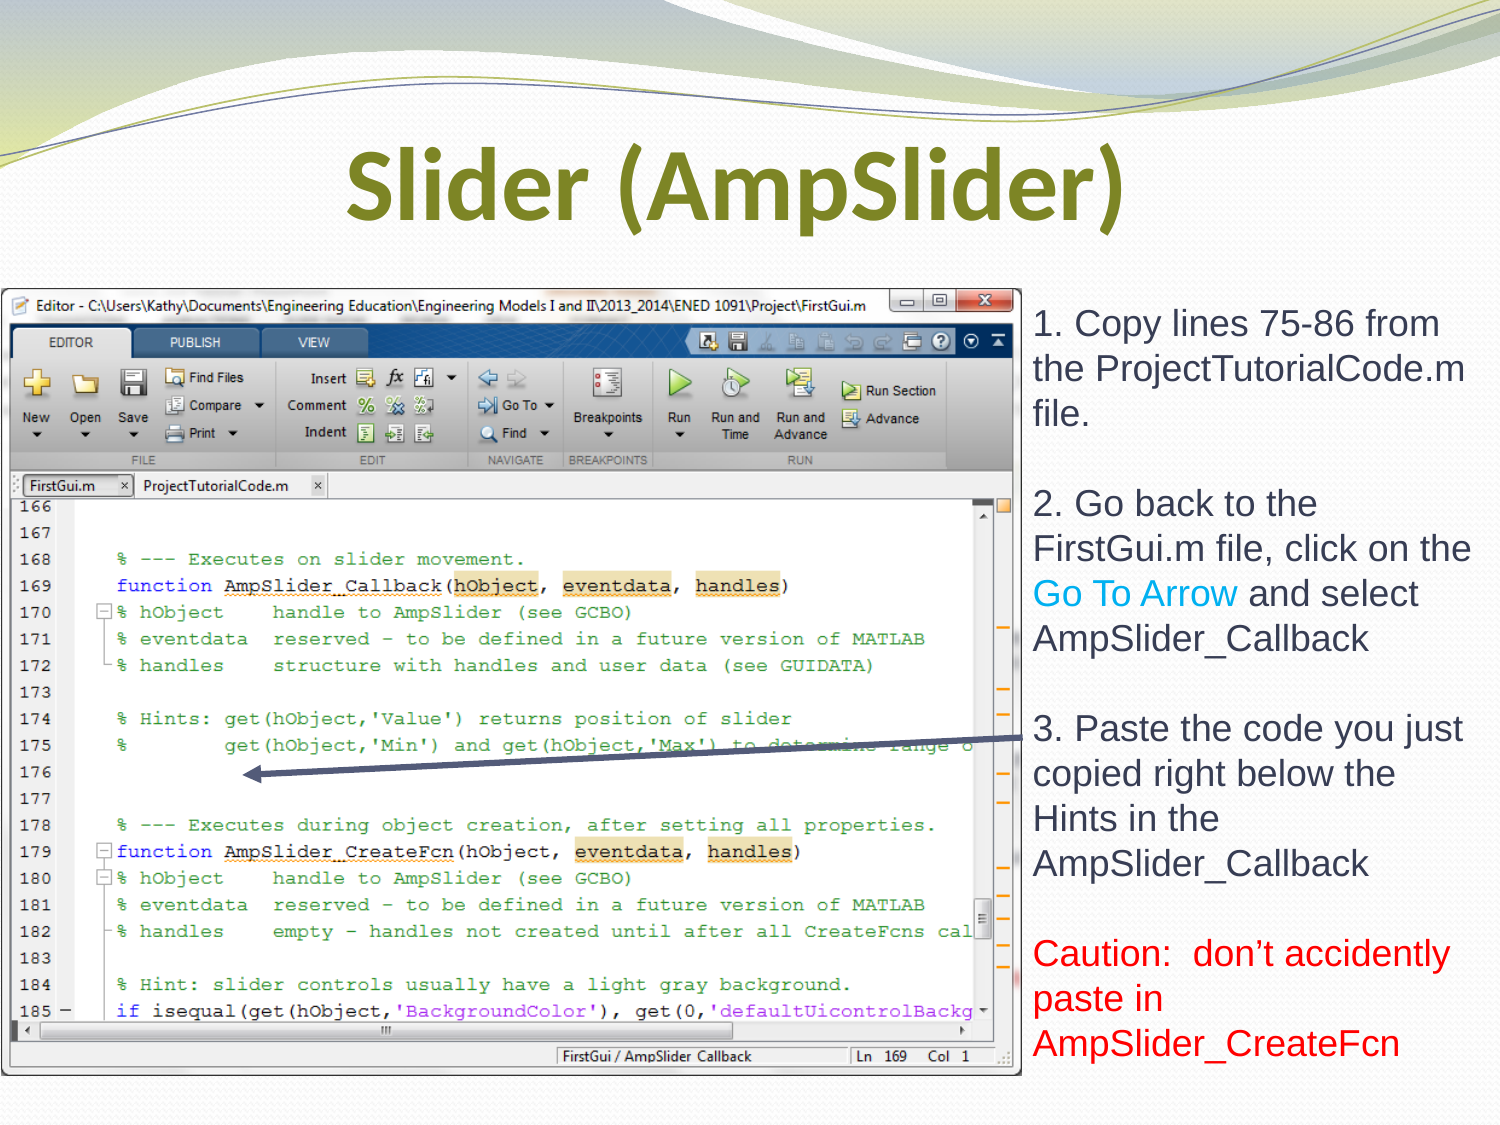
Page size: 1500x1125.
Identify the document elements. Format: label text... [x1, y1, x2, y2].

text_box 1. Copy lines 75-86 from the ProjectTutorialCode.m file. 2. Go back to the FirstGui.m file, click on the Go To Arrow and select AmpSlider_Callback 3. Paste the code you just copied right below the Hints in the AmpSlider_Callback Caution: don’t accidently paste in AmpSlider_CreateFcn [1025, 291, 1500, 1072]
title Slider (AmpSlider) [62, 53, 1413, 242]
picture [0, 288, 1022, 1076]
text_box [242, 737, 1023, 776]
